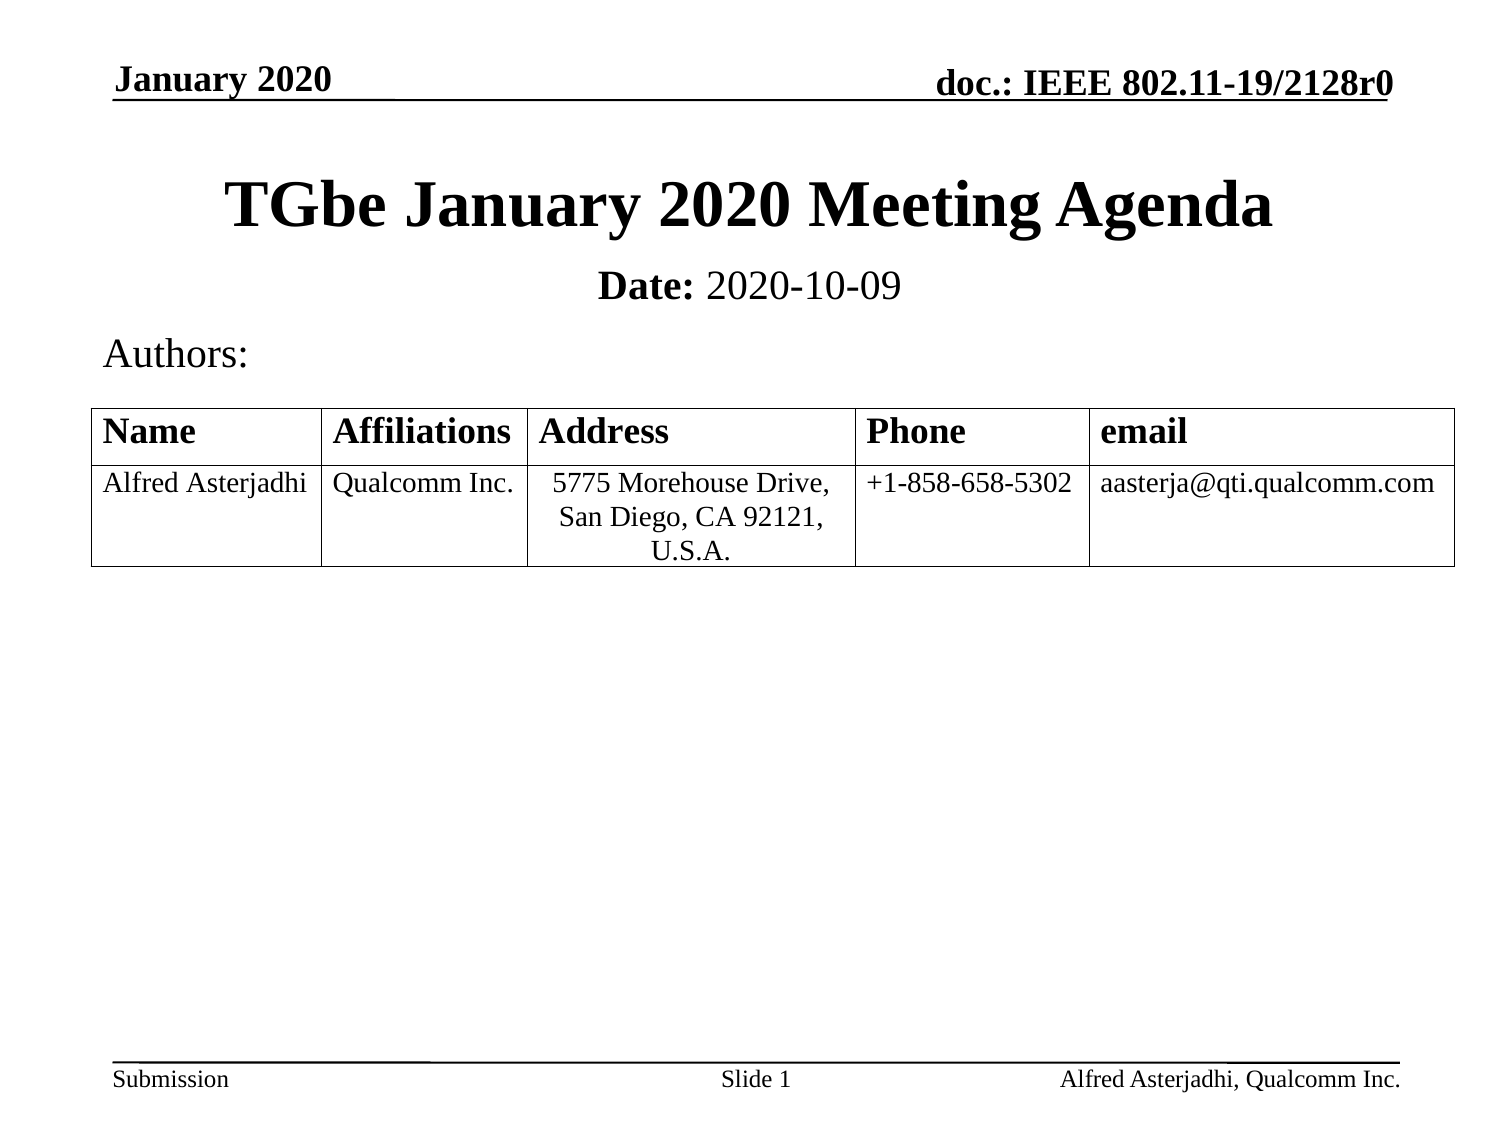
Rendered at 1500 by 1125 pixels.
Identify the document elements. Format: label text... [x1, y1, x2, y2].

title TGbe January 2020 Meeting Agenda [112, 112, 1388, 249]
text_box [75, 407, 1477, 819]
slide_number Slide 1 [712, 1061, 800, 1123]
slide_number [114, 54, 493, 100]
list Date: 2020-10-09 [112, 249, 1388, 316]
footer Alfred Asterjadhi, Qualcomm Inc. [902, 1061, 1402, 1093]
text_box Authors: [87, 318, 325, 381]
